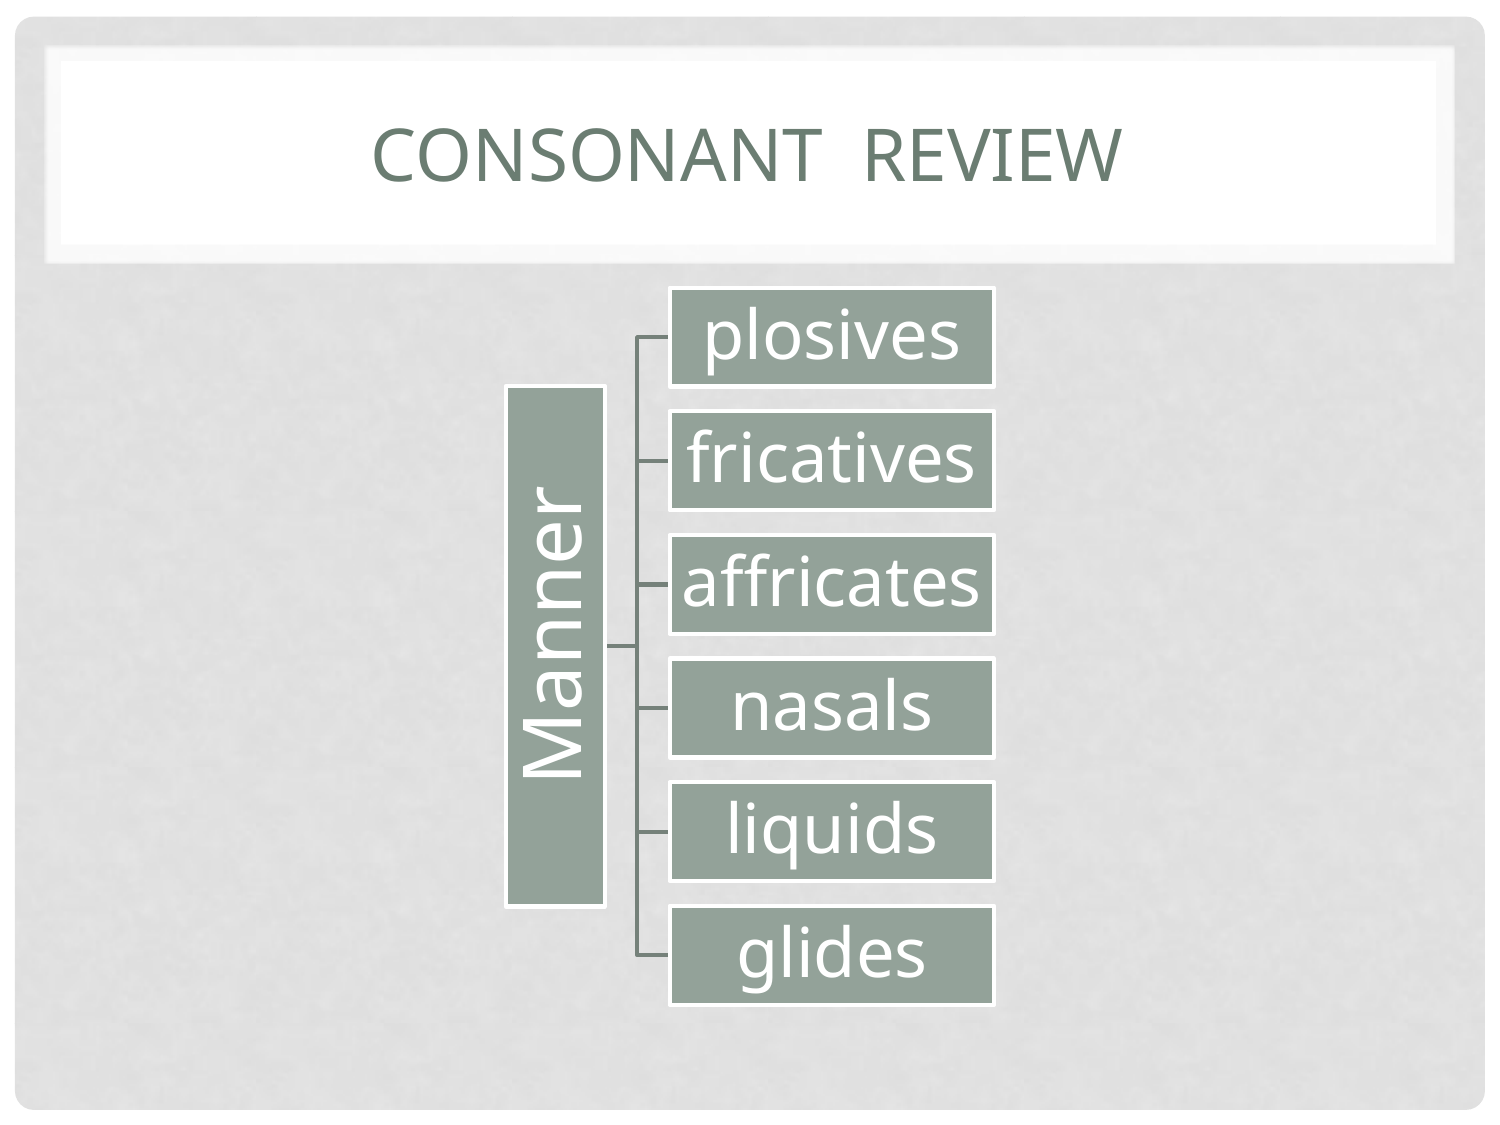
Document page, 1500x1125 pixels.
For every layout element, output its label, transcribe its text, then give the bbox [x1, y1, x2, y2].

title Consonant review [69, 66, 1425, 238]
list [74, 287, 1426, 1006]
